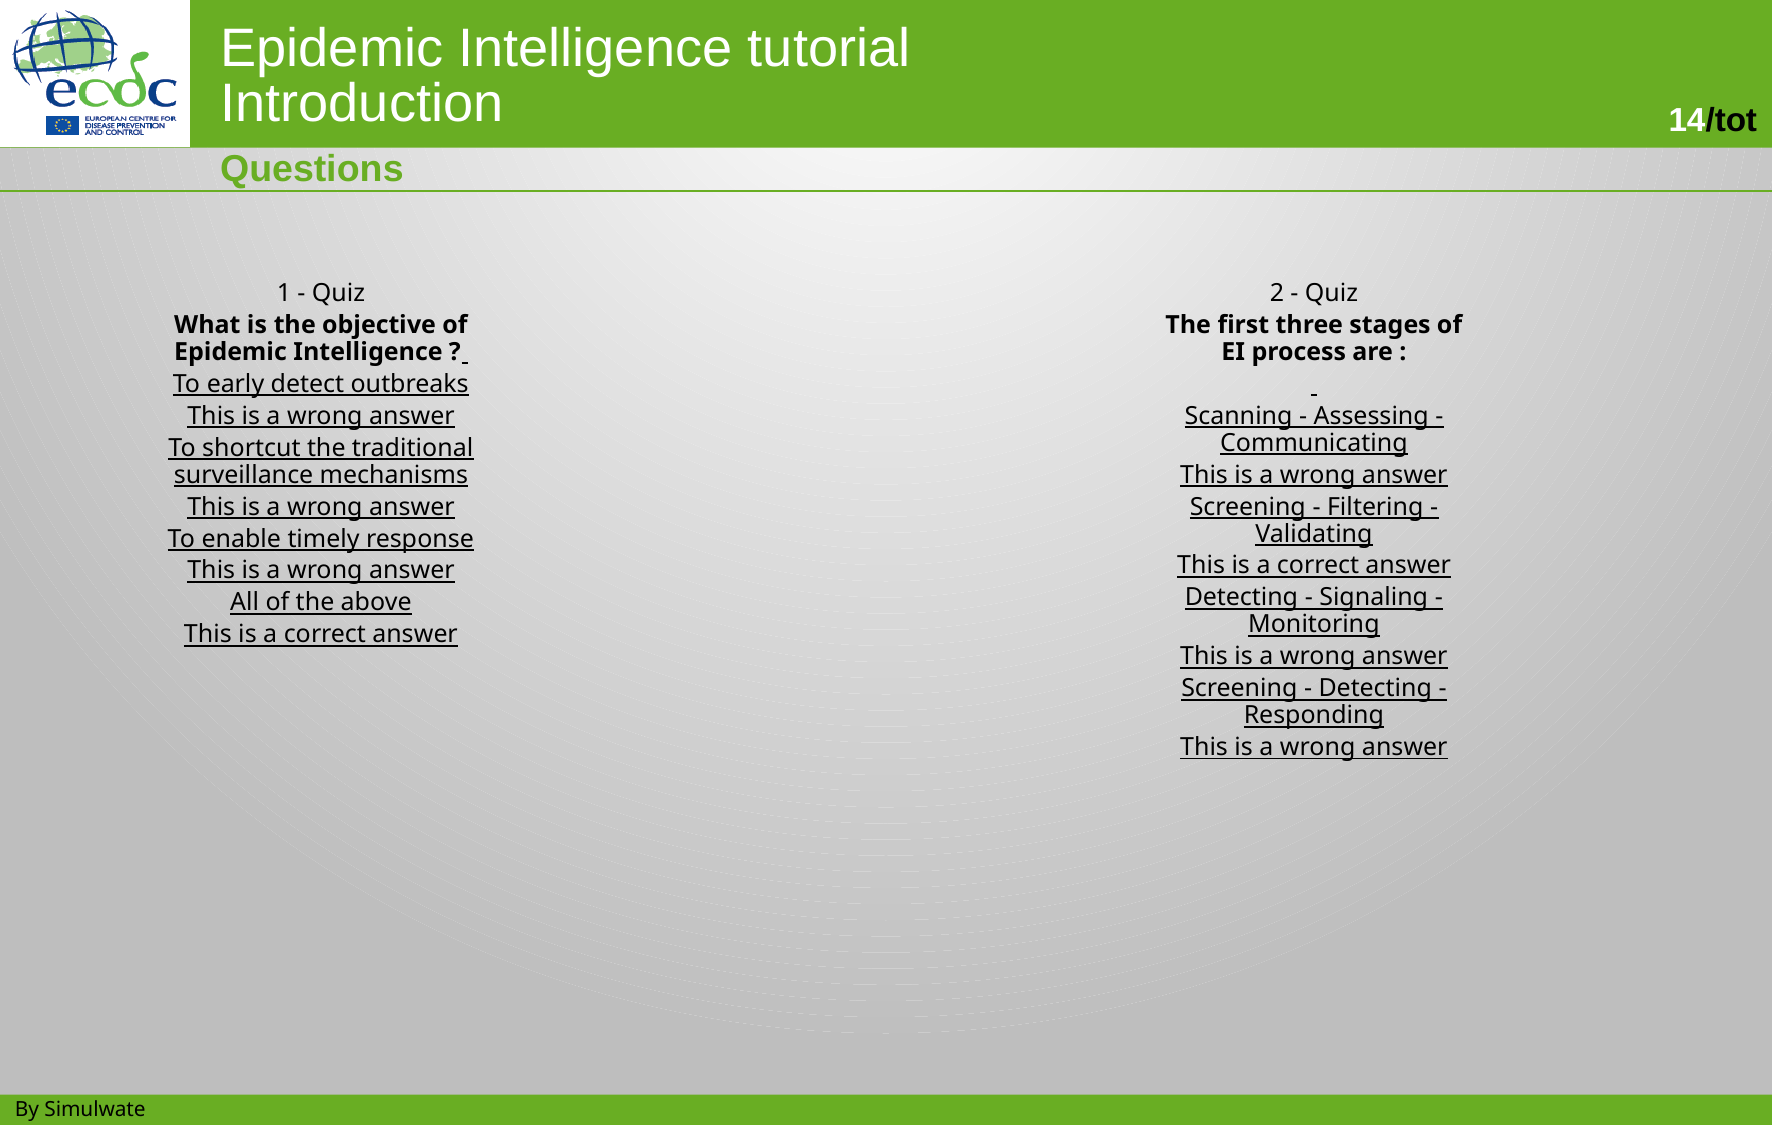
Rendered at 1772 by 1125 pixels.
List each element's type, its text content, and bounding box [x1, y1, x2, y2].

text_box Questions [205, 141, 1406, 198]
picture [0, 0, 190, 147]
text_box 2 - Quiz The first three stages of EI process are : Scanning - Assessing - Communicating This is a wrong answer Screening - Filtering - Validating This is a correct answer Detecting - Signaling - Monitoring This is a wrong answer Screening - Detecting - Responding This is a wrong answer [1136, 237, 1492, 801]
text_box 1 - Quiz What is the objective of Epidemic Intelligence ? To early detect outbreaks This is a wrong answer To shortcut the traditional surveillance mechanisms This is a wrong answer To enable timely response This is a wrong answer All of the above This is a correct answer [118, 237, 525, 656]
